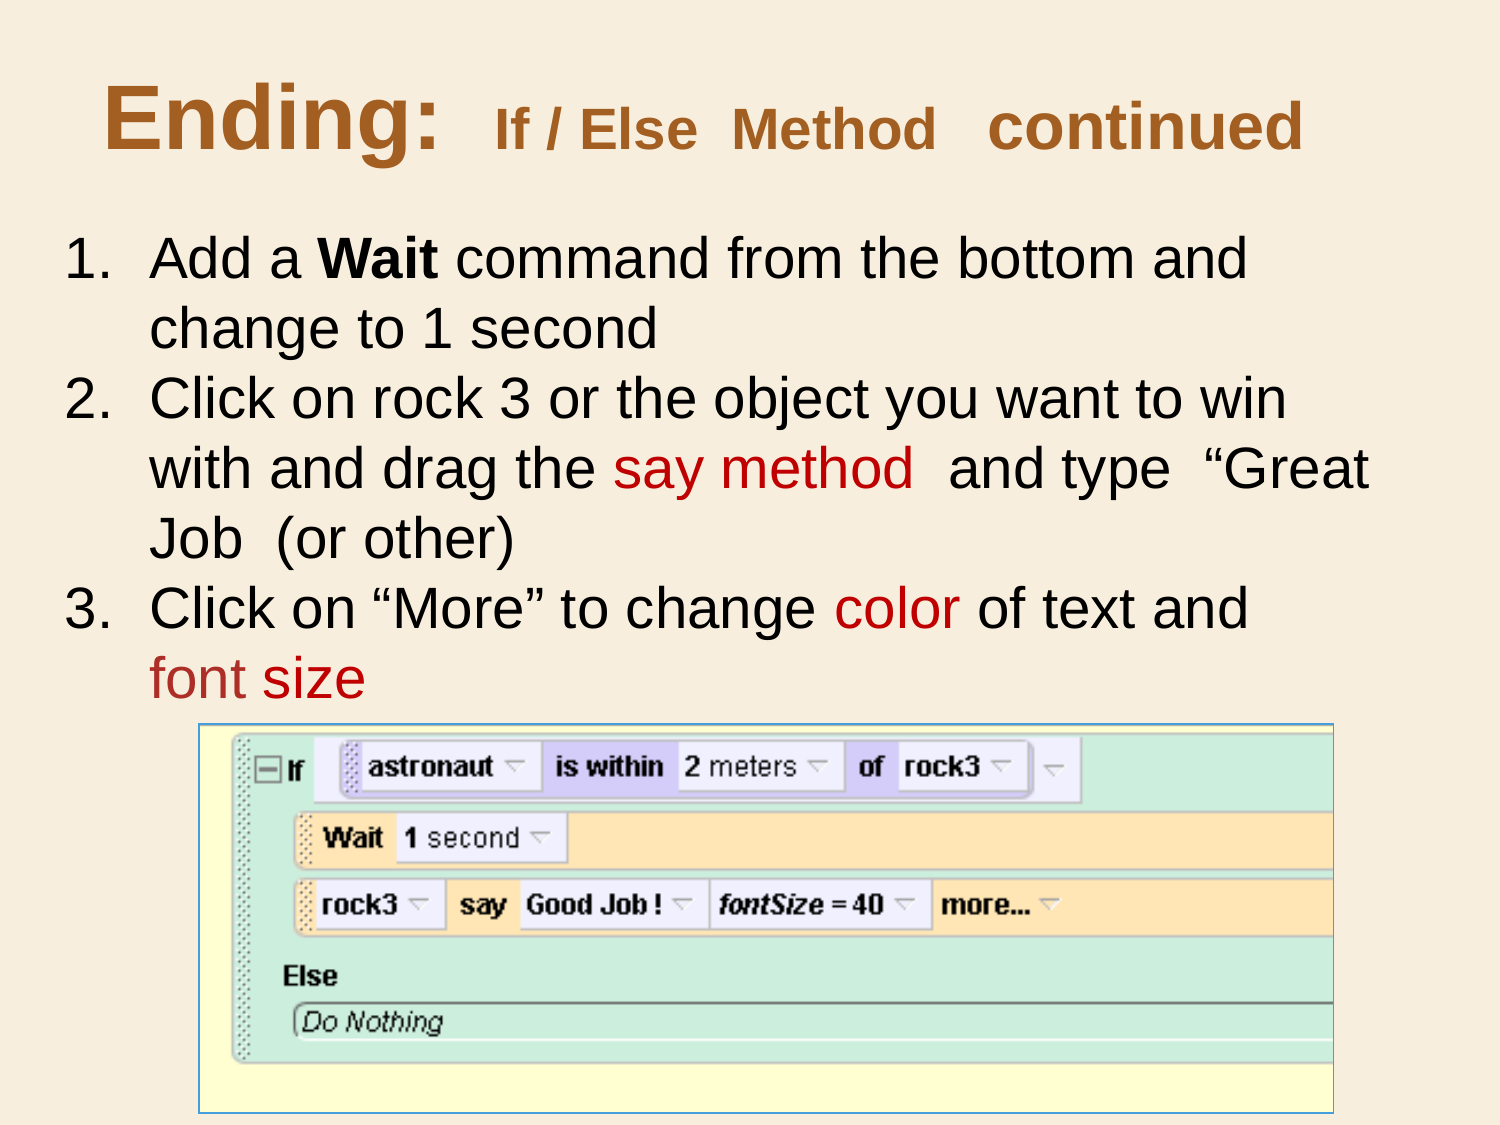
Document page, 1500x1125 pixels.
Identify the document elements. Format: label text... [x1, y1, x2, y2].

text_box Add a Wait command from the bottom and change to 1 second Click on rock 3 or the object you want to win with and drag the say method and type “Great Job (or other) Click on “More” to change color of text and font size [49, 212, 1413, 718]
picture [199, 724, 1333, 1113]
text_box Ending: If / Else Method continued [87, 50, 1375, 176]
